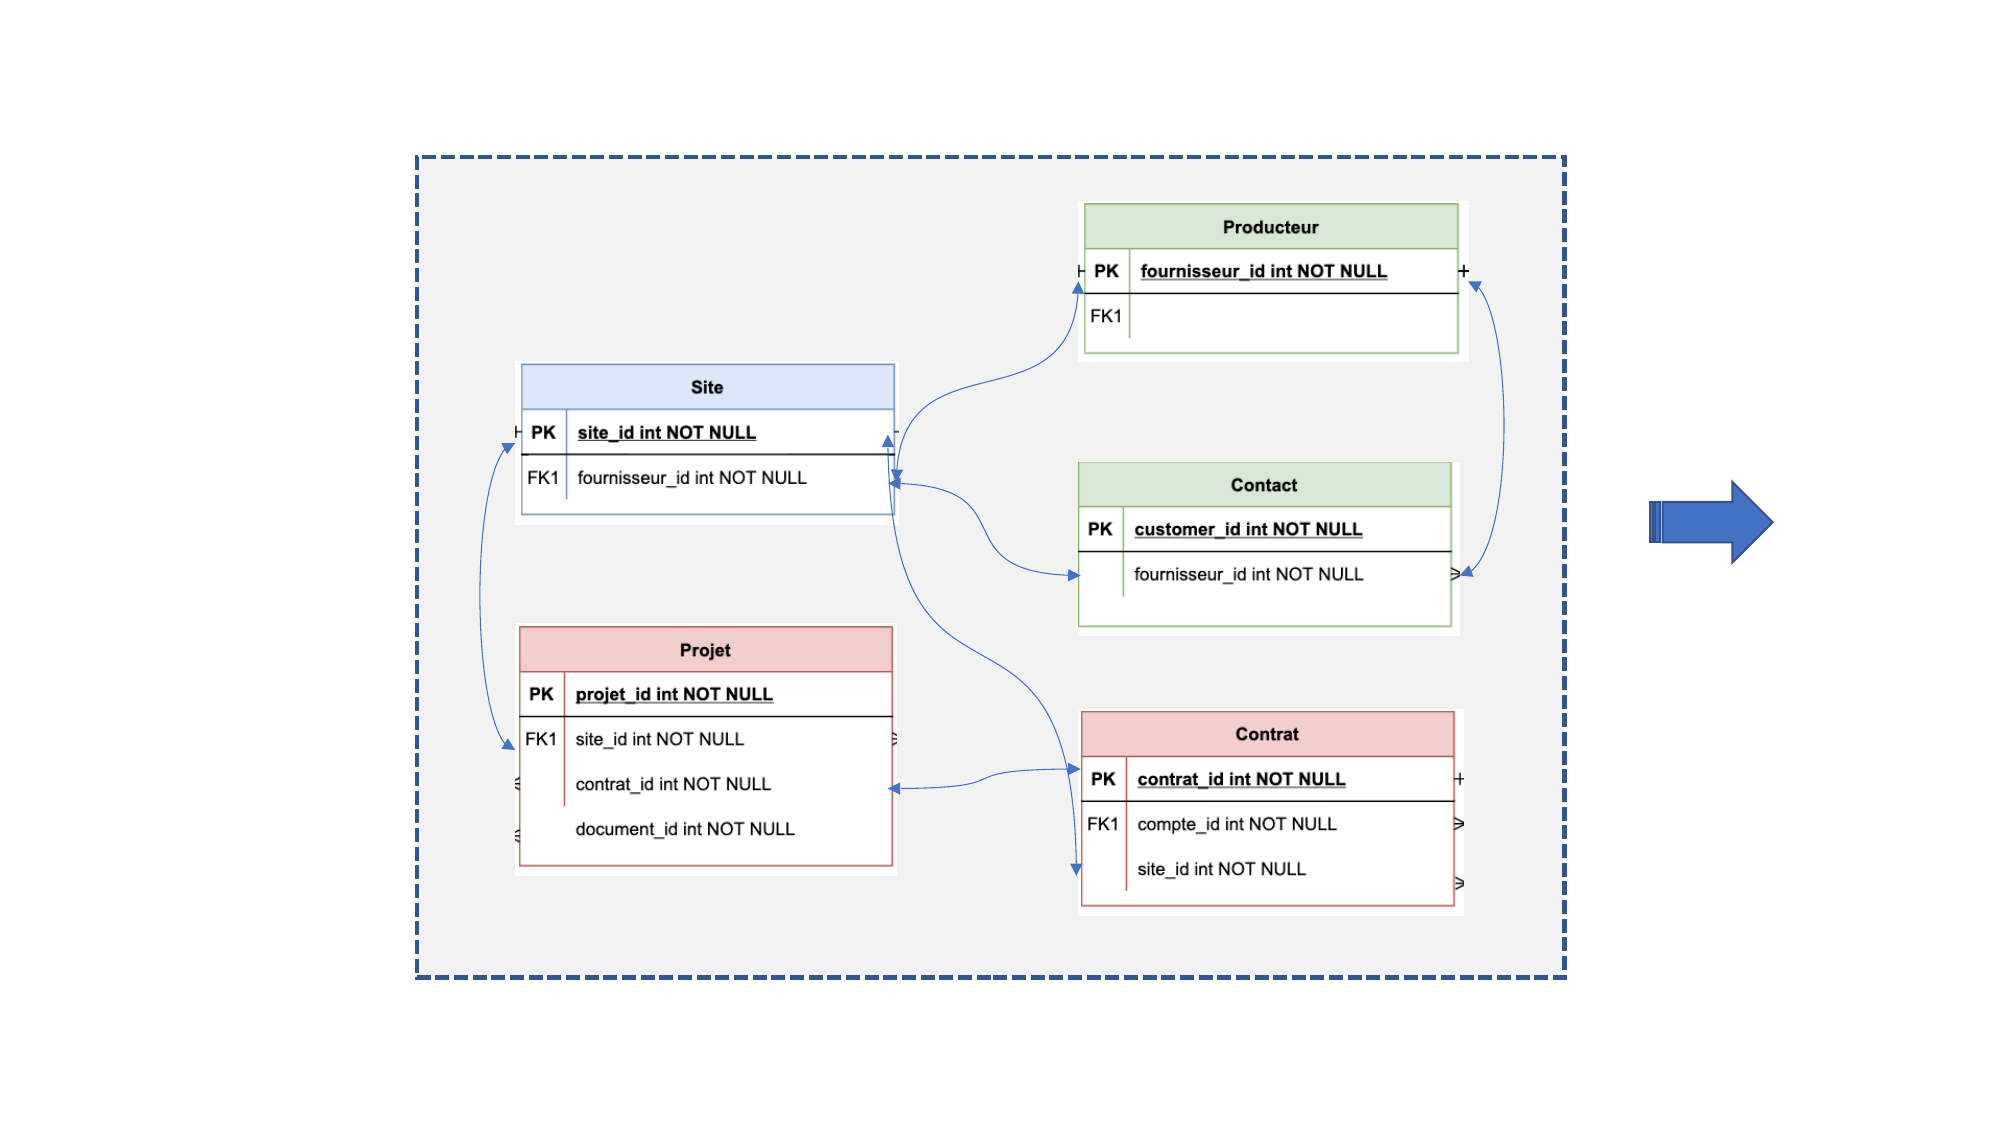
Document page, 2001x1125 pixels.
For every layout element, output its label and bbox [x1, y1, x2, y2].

text_box [416, 156, 1565, 978]
text_box [1649, 479, 1775, 565]
